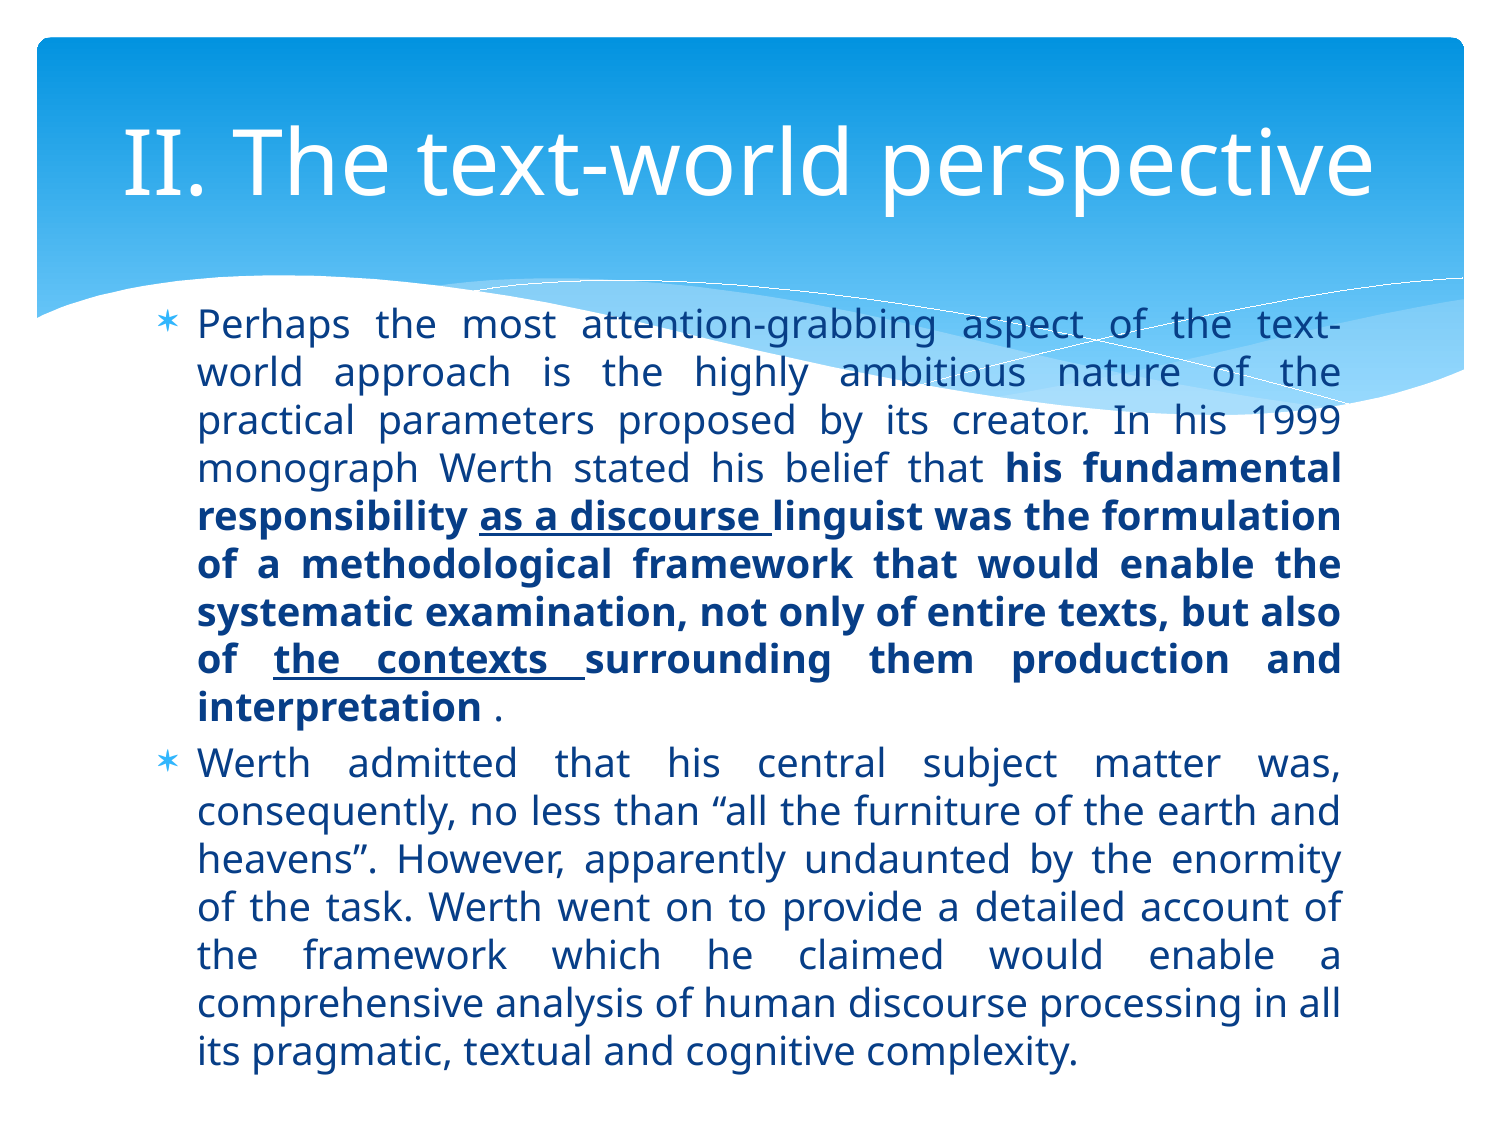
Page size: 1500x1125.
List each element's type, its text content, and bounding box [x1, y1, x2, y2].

list Perhaps the most attention-grabbing aspect of the text-world approach is the highly ambitious nature of the practical parameters proposed by its creator. In his 1999 monograph Werth stated his belief that his fundamental responsibility as a discourse linguist was the formulation of a methodological framework that would enable the systematic examination, not only of entire texts, but also of the contexts surrounding them production and interpretation . Werth admitted that his central subject matter was, consequently, no less than “all the furniture of the earth and heavens”. However, apparently undaunted by the enormity of the task. Werth went on to provide a detailed account of the framework which he claimed would enable a comprehensive analysis of human discourse processing in all its pragmatic, textual and cognitive complexity. [143, 290, 1359, 1083]
title II. The text-world perspective [75, 55, 1425, 261]
